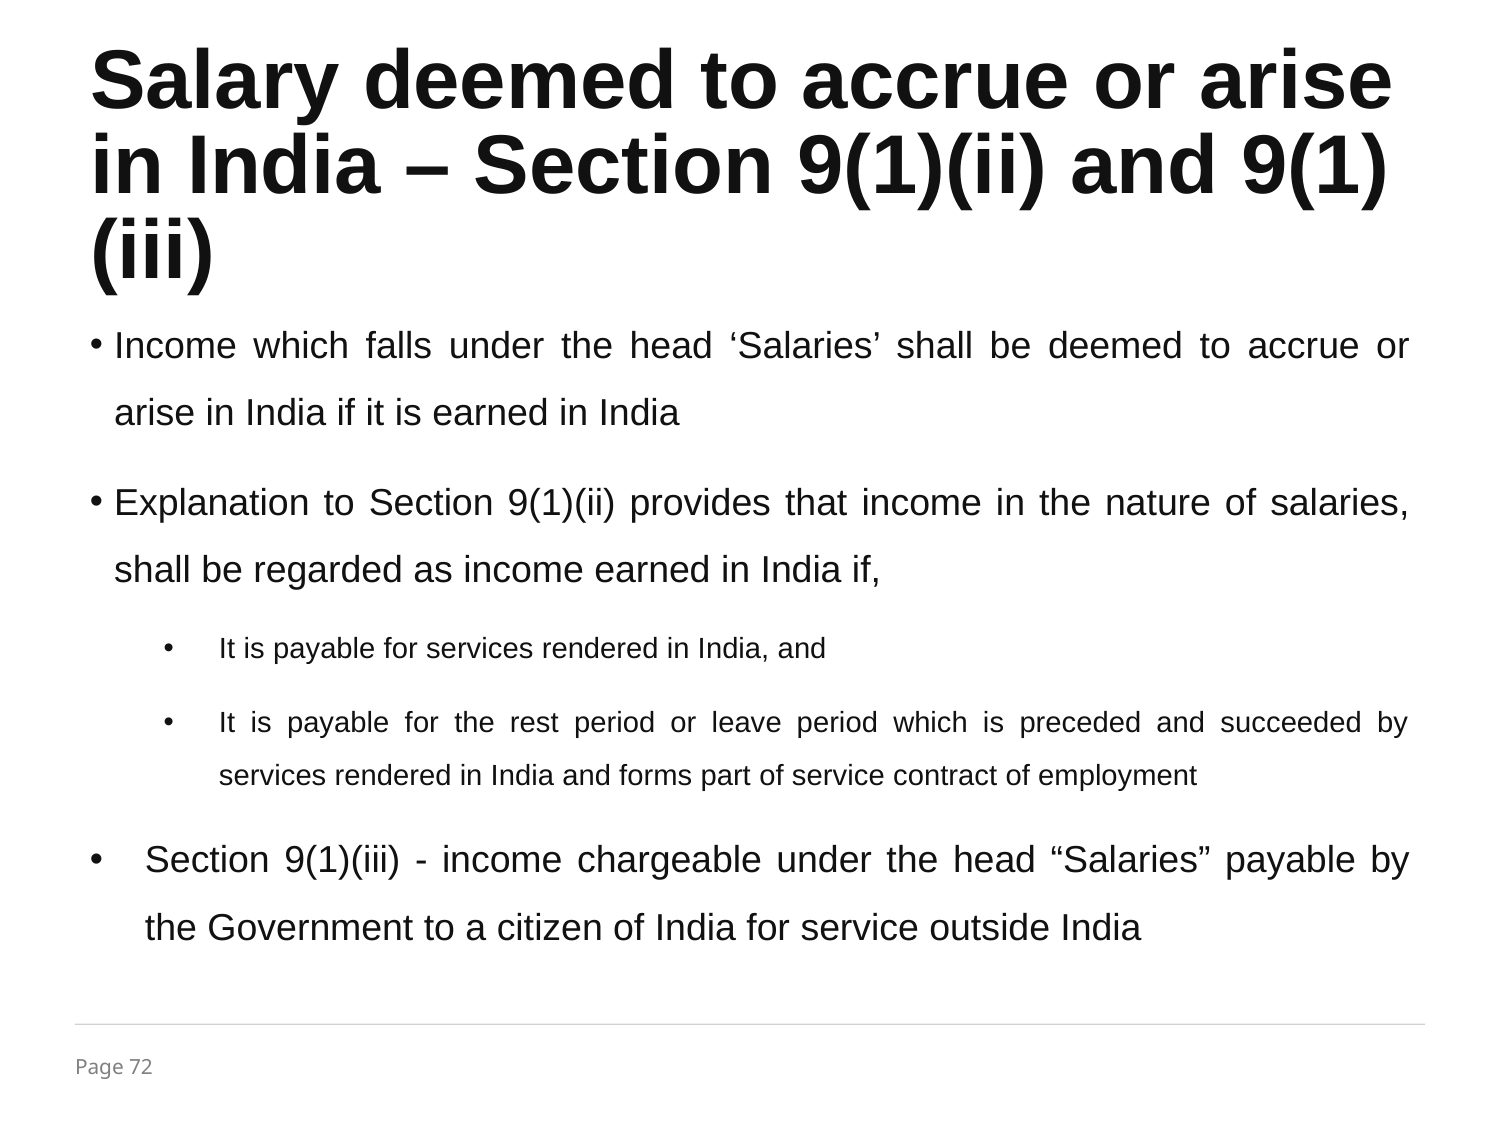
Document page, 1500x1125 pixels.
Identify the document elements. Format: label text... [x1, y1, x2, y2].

list Income which falls under the head ‘Salaries’ shall be deemed to accrue or arise in India if it is earned in India Explanation to Section 9(1)(ii) provides that income in the nature of salaries, shall be regarded as income earned in India if, It is payable for services rendered in India, and It is payable for the rest period or leave period which is preceded and succeeded by services rendered in India and forms part of service contract of employment Section 9(1)(iii) - income chargeable under the head “Salaries” payable by the Government to a citizen of India for service outside India [74, 290, 1425, 932]
title Salary deemed to accrue or arise in India – Section 9(1)(ii) and 9(1)(iii) [75, 32, 1426, 175]
